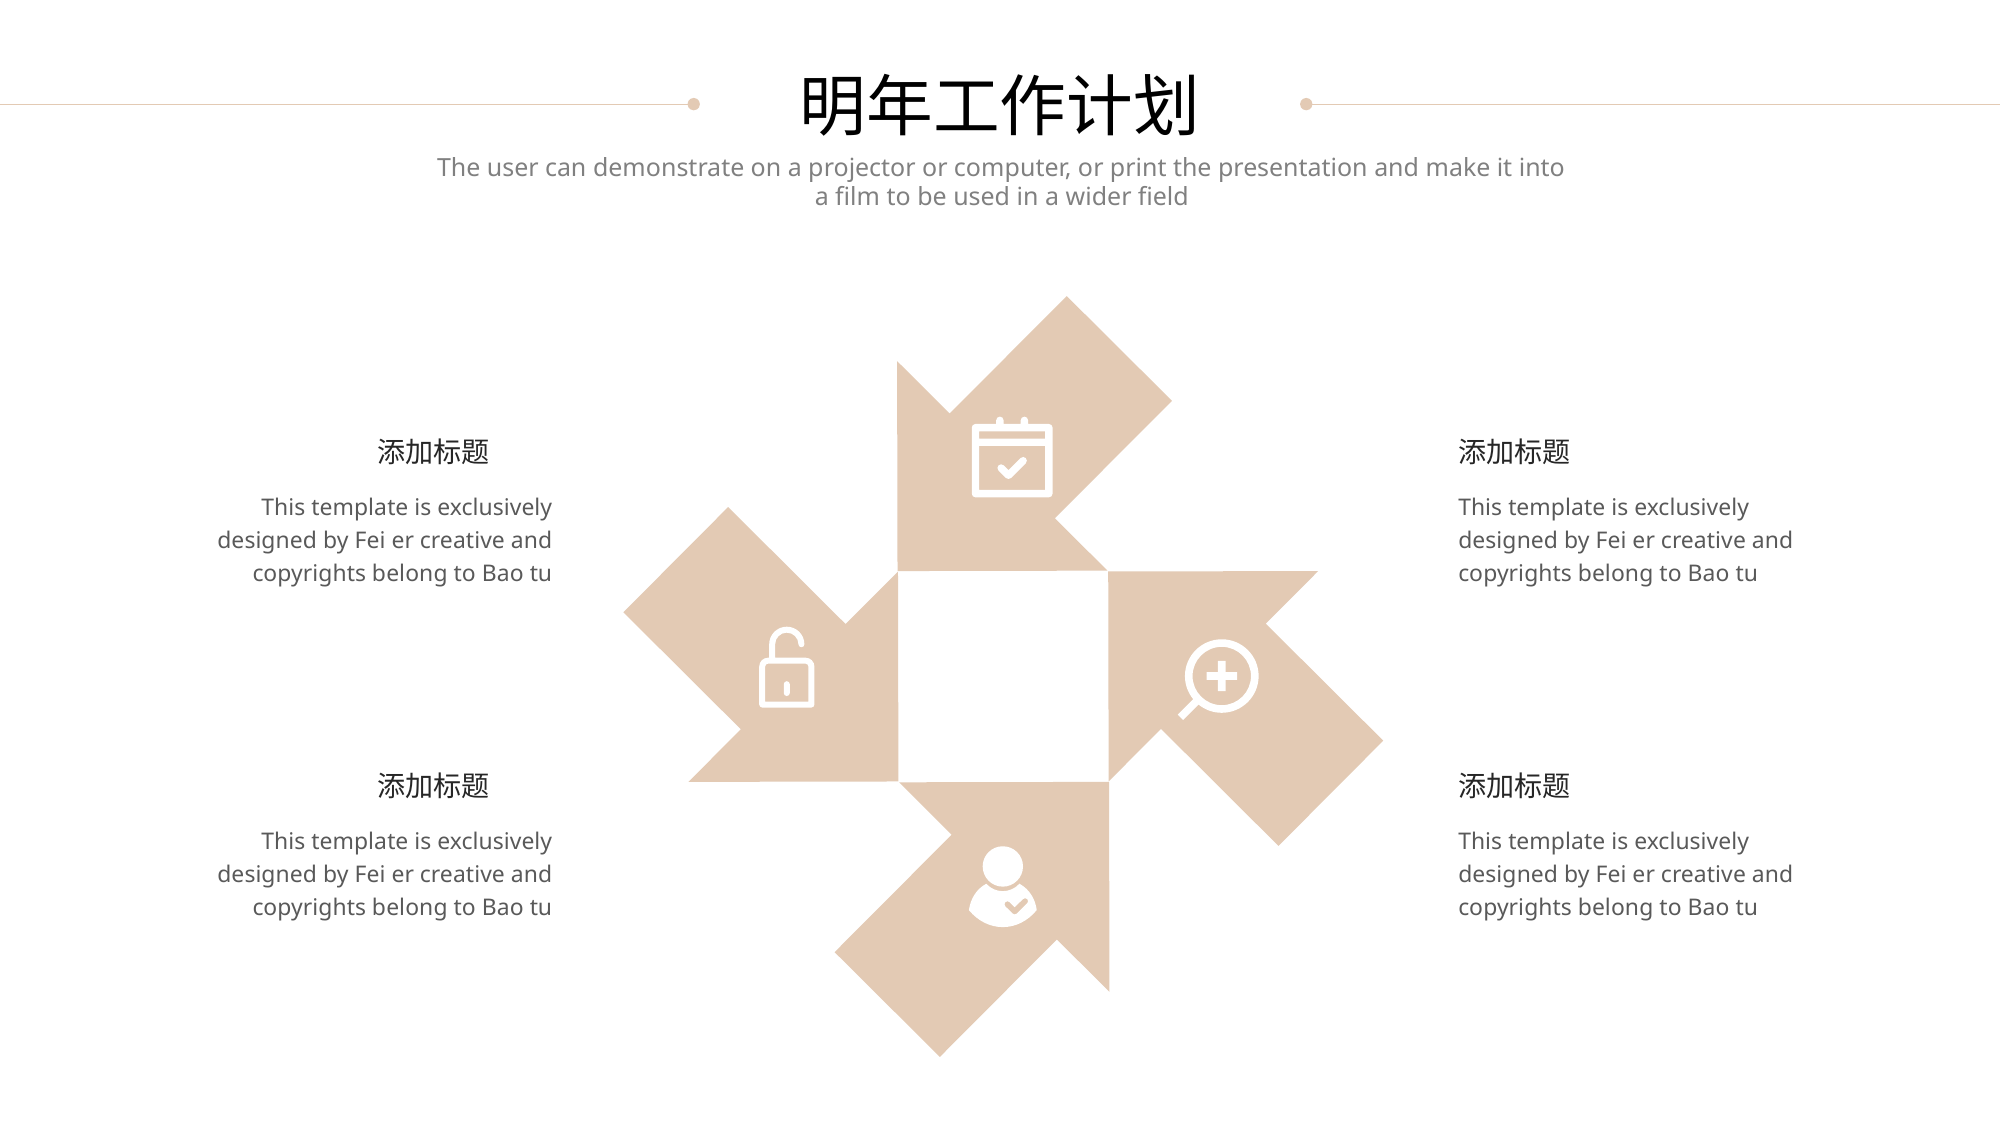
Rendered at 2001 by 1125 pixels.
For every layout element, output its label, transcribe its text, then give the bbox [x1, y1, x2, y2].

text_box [171, 761, 568, 929]
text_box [171, 426, 568, 595]
text_box The user can demonstrate on a projector or computer, or print the presentation and make it into a film to be used in a wider field [412, 143, 1592, 219]
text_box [629, 302, 1377, 1051]
text_box 明年工作计划 [784, 56, 1215, 143]
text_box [1443, 761, 1840, 929]
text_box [1443, 426, 1840, 595]
